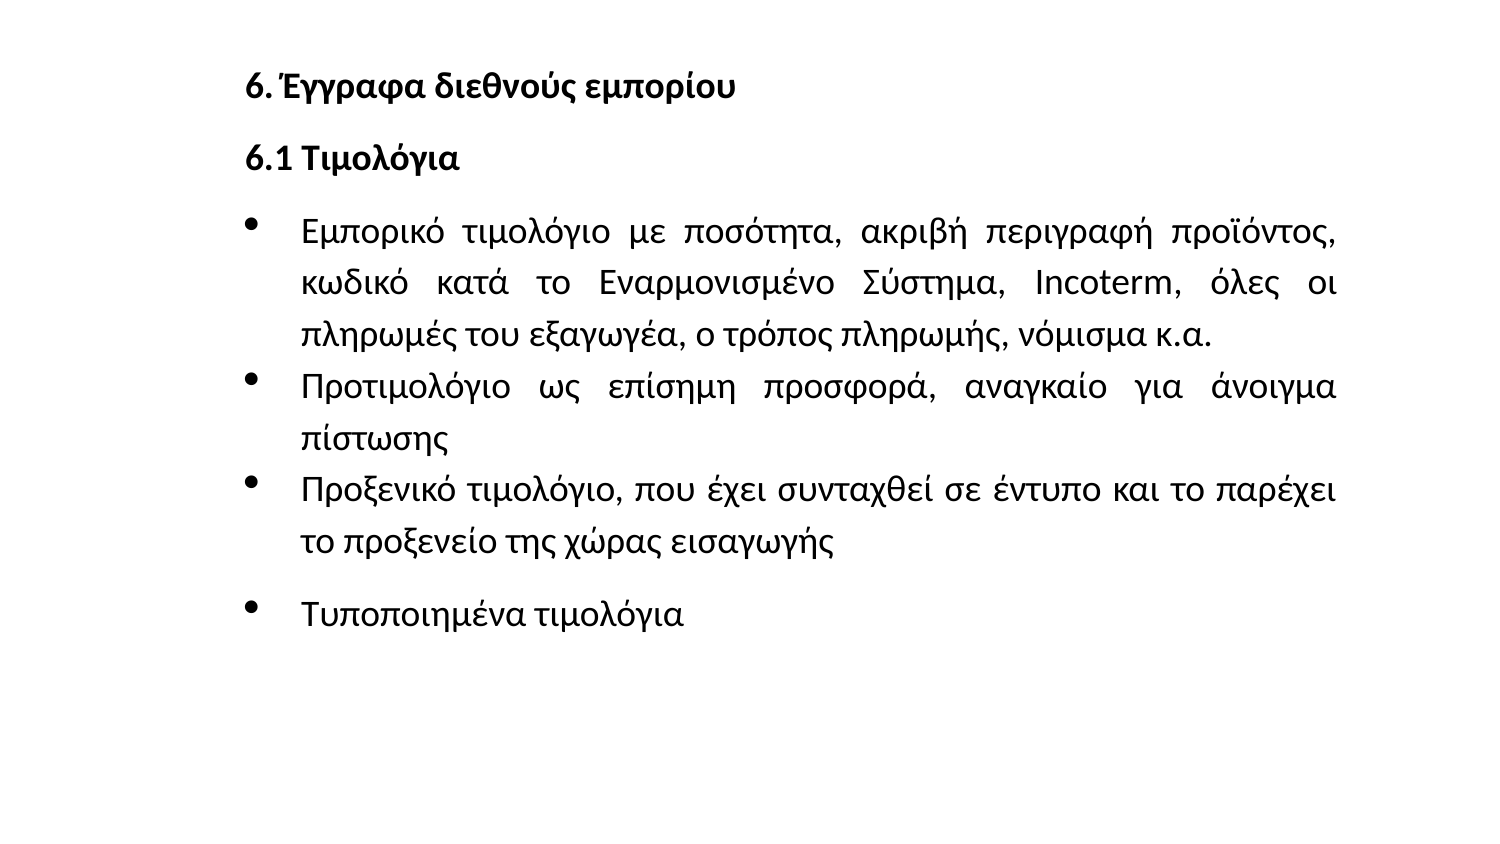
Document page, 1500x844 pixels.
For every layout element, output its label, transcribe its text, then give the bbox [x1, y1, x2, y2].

text_box 6. Έγγραφα διεθνούς εμπορίου 6.1 Τιμολόγια Εμπορικό τιμολόγιο με ποσότητα, ακριβή περιγραφή προϊόντος, κωδικό κατά το Εναρμονισμένο Σύστημα, Incoterm, όλες οι πληρωμές του εξαγωγέα, ο τρόπος πληρωμής, νόμισμα κ.α. Προτιμολόγιο ως επίσημη προσφορά, αναγκαίο για άνοιγμα πίστωσης Προξενικό τιμολόγιο, που έχει συνταχθεί σε έντυπο και το παρέχει το προξενείο της χώρας εισαγωγής Τυποποιημένα τιμολόγια [230, 46, 1353, 642]
